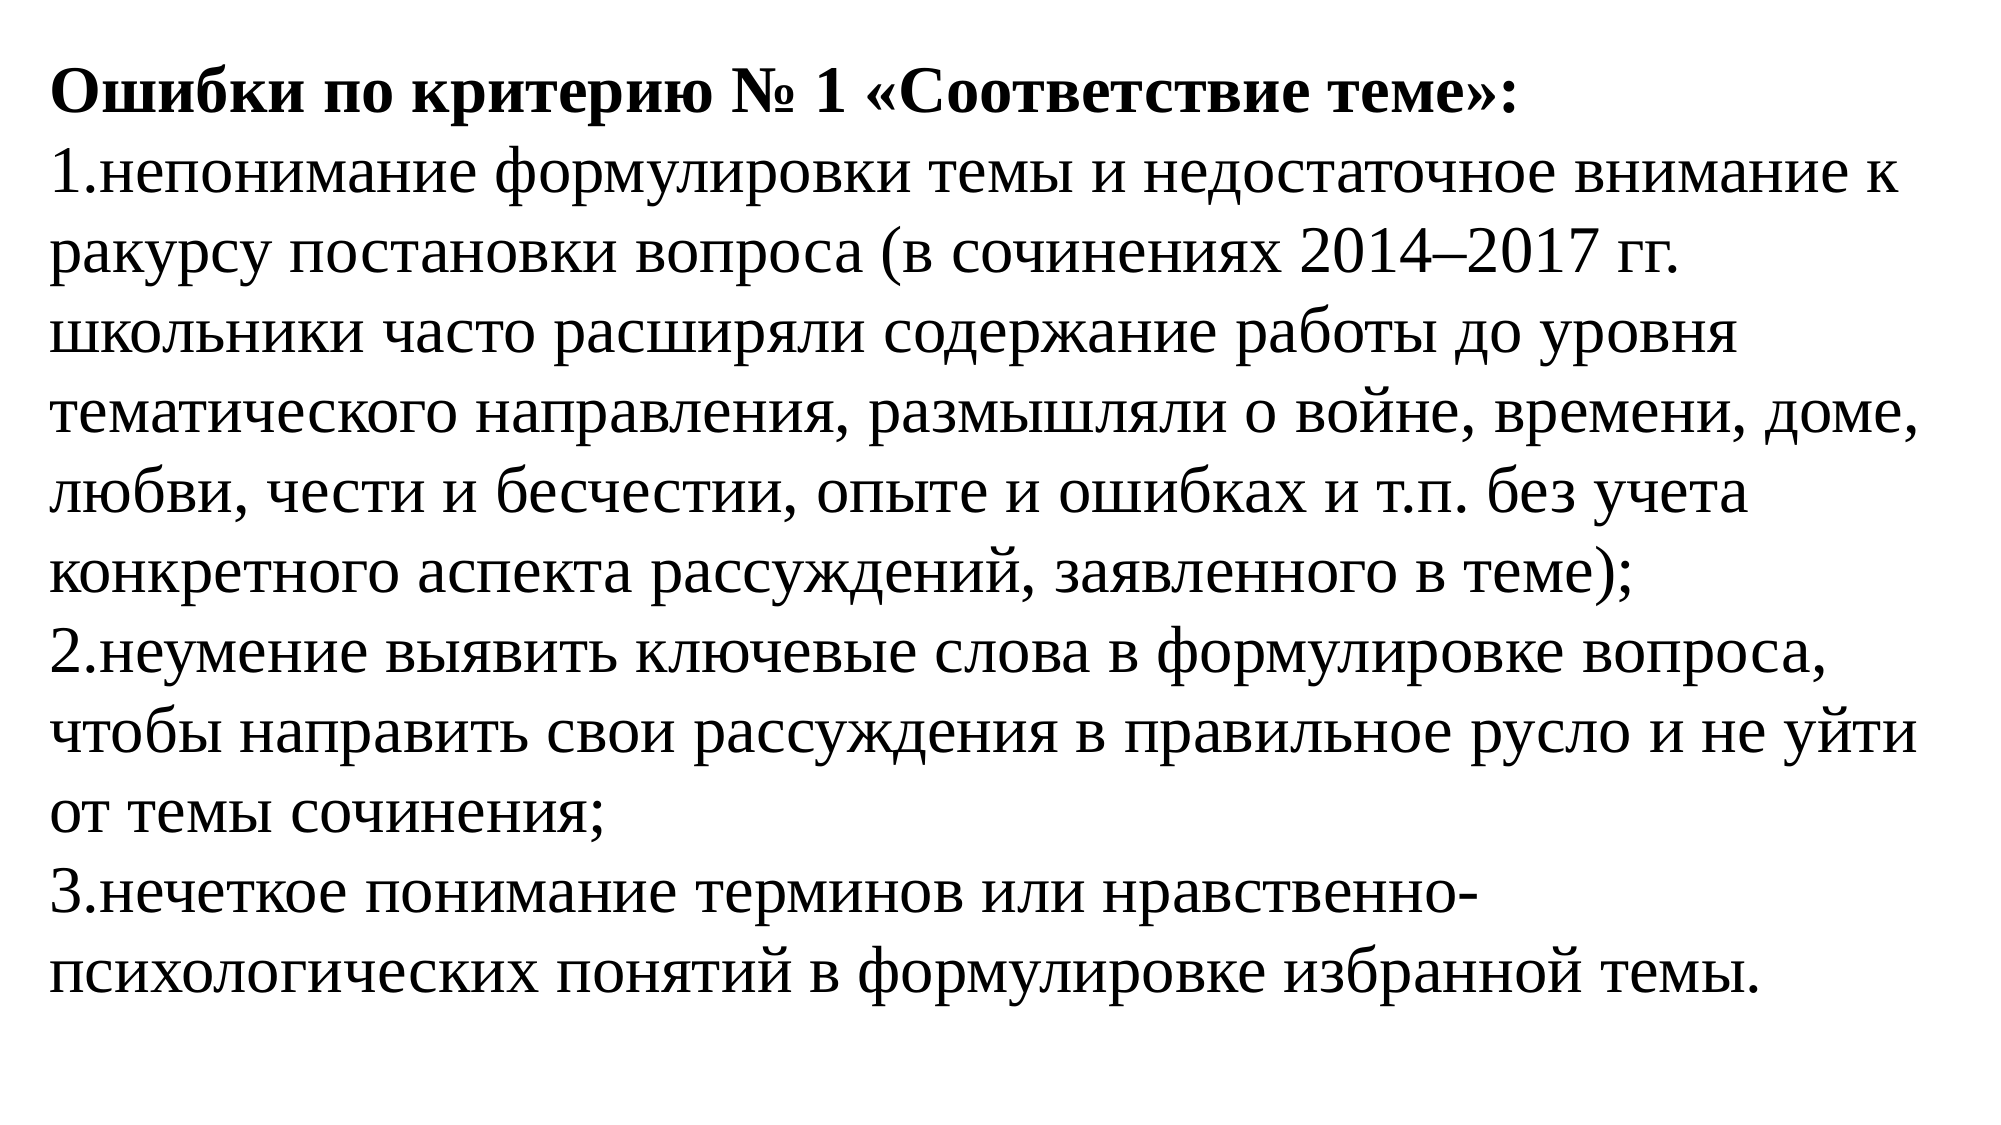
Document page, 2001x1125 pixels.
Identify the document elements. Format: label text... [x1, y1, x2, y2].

text_box Ошибки по критерию № 1 «Соответствие теме»: непонимание формулировки темы и недостаточное внимание к ракурсу постановки вопроса (в сочинениях 2014–2017 гг. школьники часто расширяли содержание работы до уровня тематического направления, размышляли о войне, времени, доме, любви, чести и бесчестии, опыте и ошибках и т.п. без учета конкретного аспекта рассуждений, заявленного в теме); неумение выявить ключевые слова в формулировке вопроса, чтобы направить свои рассуждения в правильное русло и не уйти от темы сочинения; нечеткое понимание терминов или нравственно-психологических понятий в формулировке избранной темы. [34, 38, 1953, 1013]
